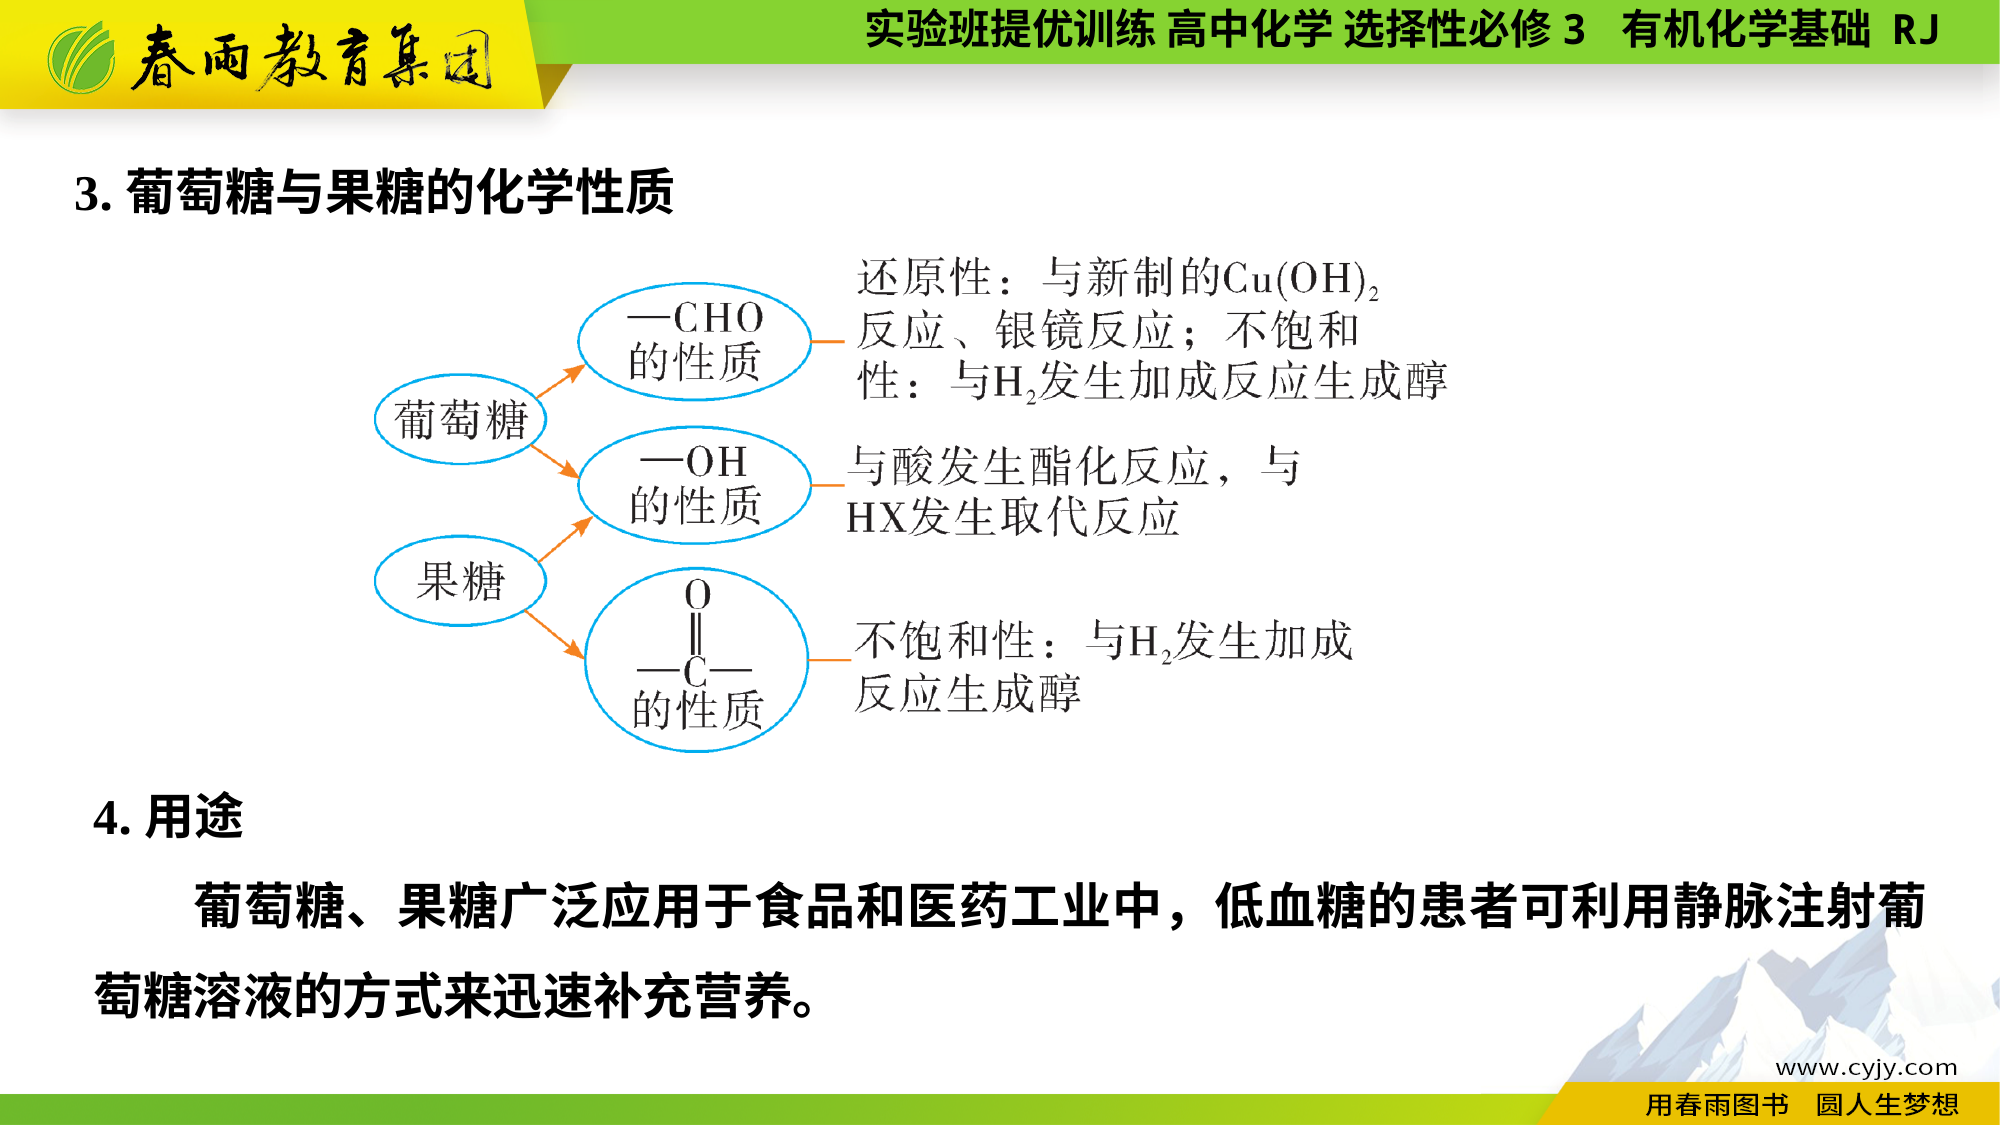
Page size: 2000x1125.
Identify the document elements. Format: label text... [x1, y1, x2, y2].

picture [0, 0, 2000, 1125]
list 3.葡萄糖与果糖的化学性质 [59, 122, 1944, 217]
text_box 4.用途 葡萄糖、果糖广泛应用于食品和医药工业中，低血糖的患者可利用静脉注射葡萄糖溶液的方式来迅速补充营养。 [78, 747, 1944, 1032]
